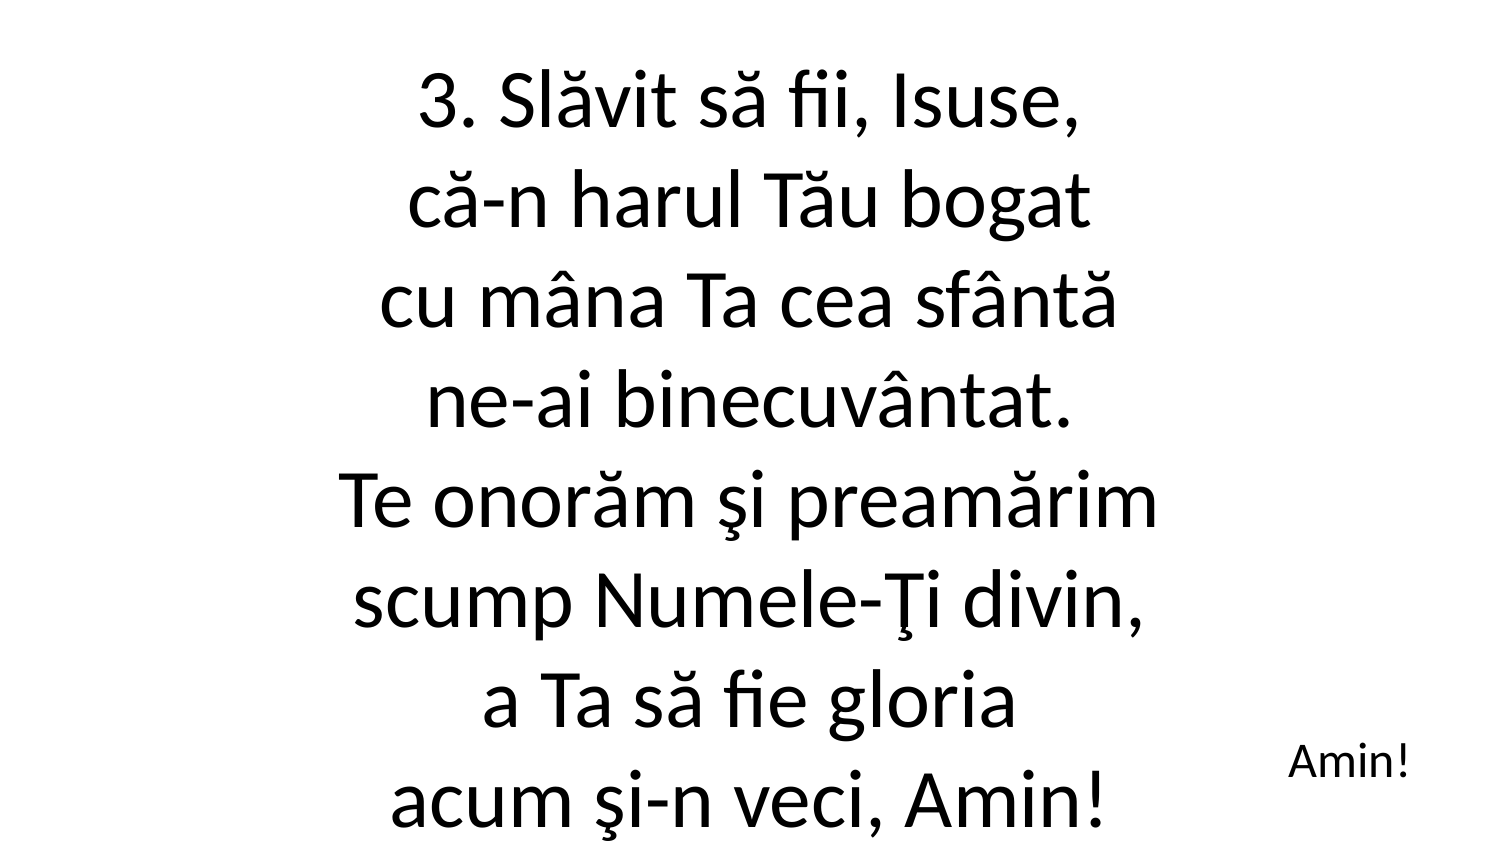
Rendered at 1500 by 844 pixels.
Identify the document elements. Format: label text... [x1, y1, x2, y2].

text_box 3. Slăvit să fii, Isuse, că-n harul Tău bogat cu mâna Ta cea sfântă ne-ai binecuvântat. Te onorăm şi preamărim scump Numele-Ţi divin, a Ta să fie gloria acum şi-n veci, Amin! [323, 0, 1176, 844]
text_box Amin! [1273, 674, 1427, 795]
